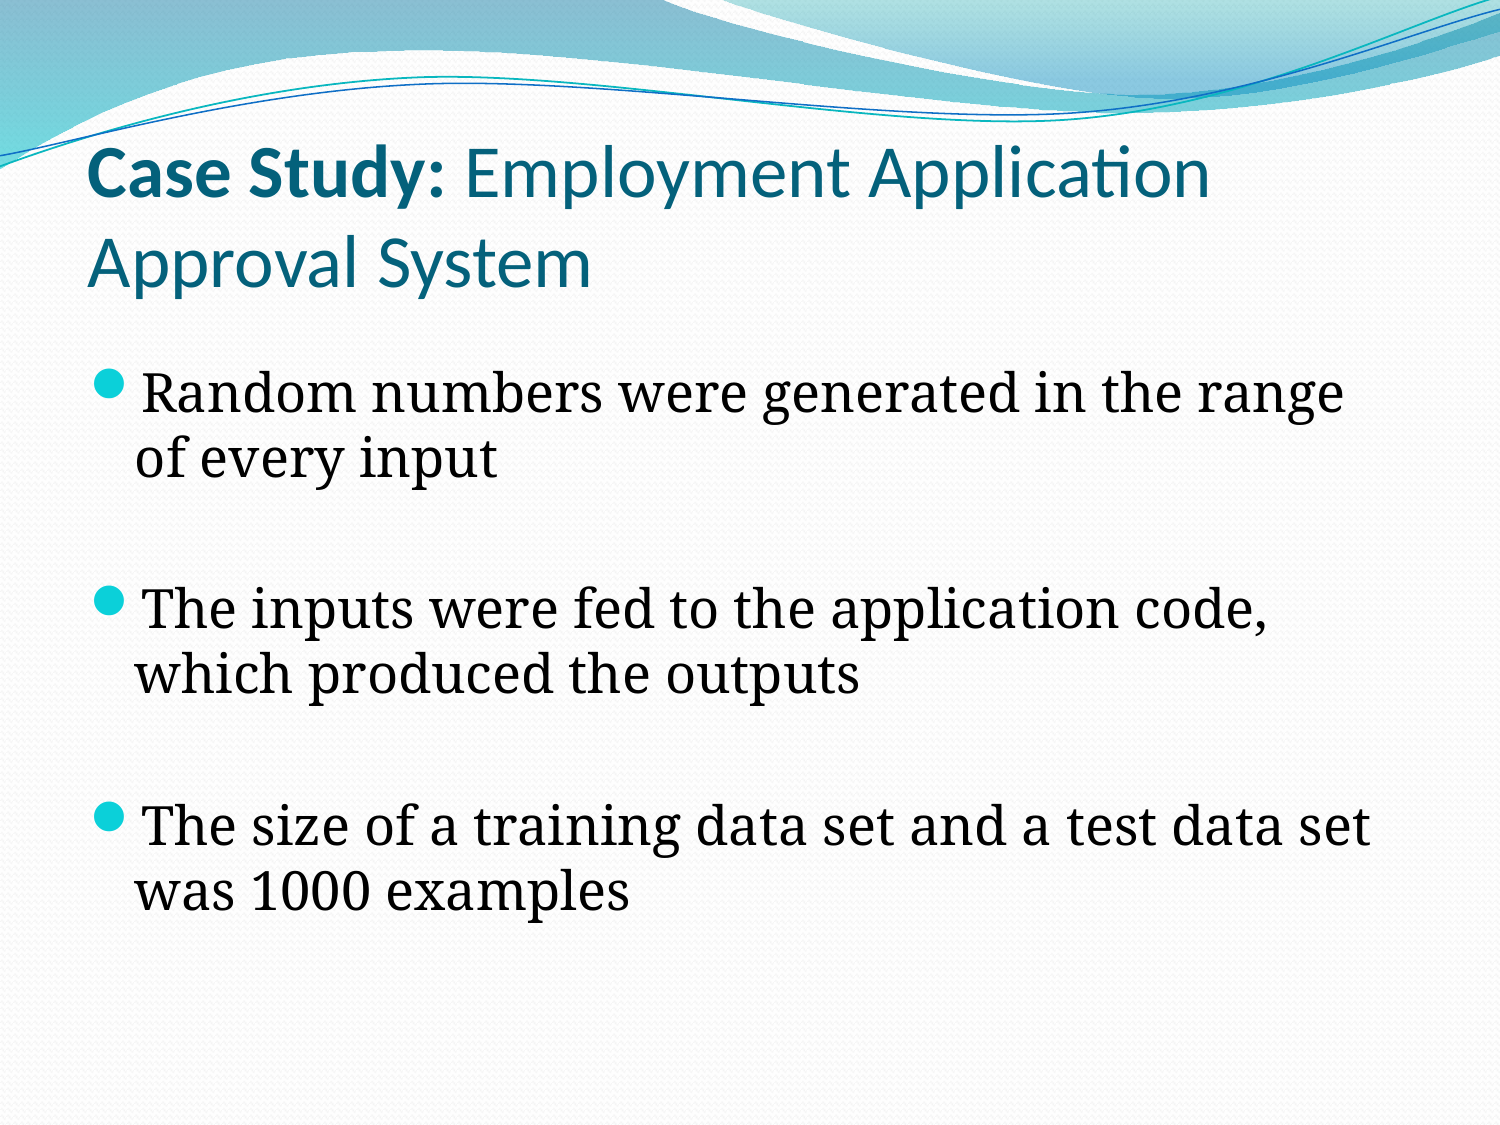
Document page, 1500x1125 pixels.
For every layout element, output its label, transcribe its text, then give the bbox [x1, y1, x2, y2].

title Case Study: Employment Application Approval System [87, 115, 1438, 303]
list Random numbers were generated in the range of every input The inputs were fed to the application code, which produced the outputs The size of a training data set and a test data set was 1000 examples [75, 317, 1425, 1038]
